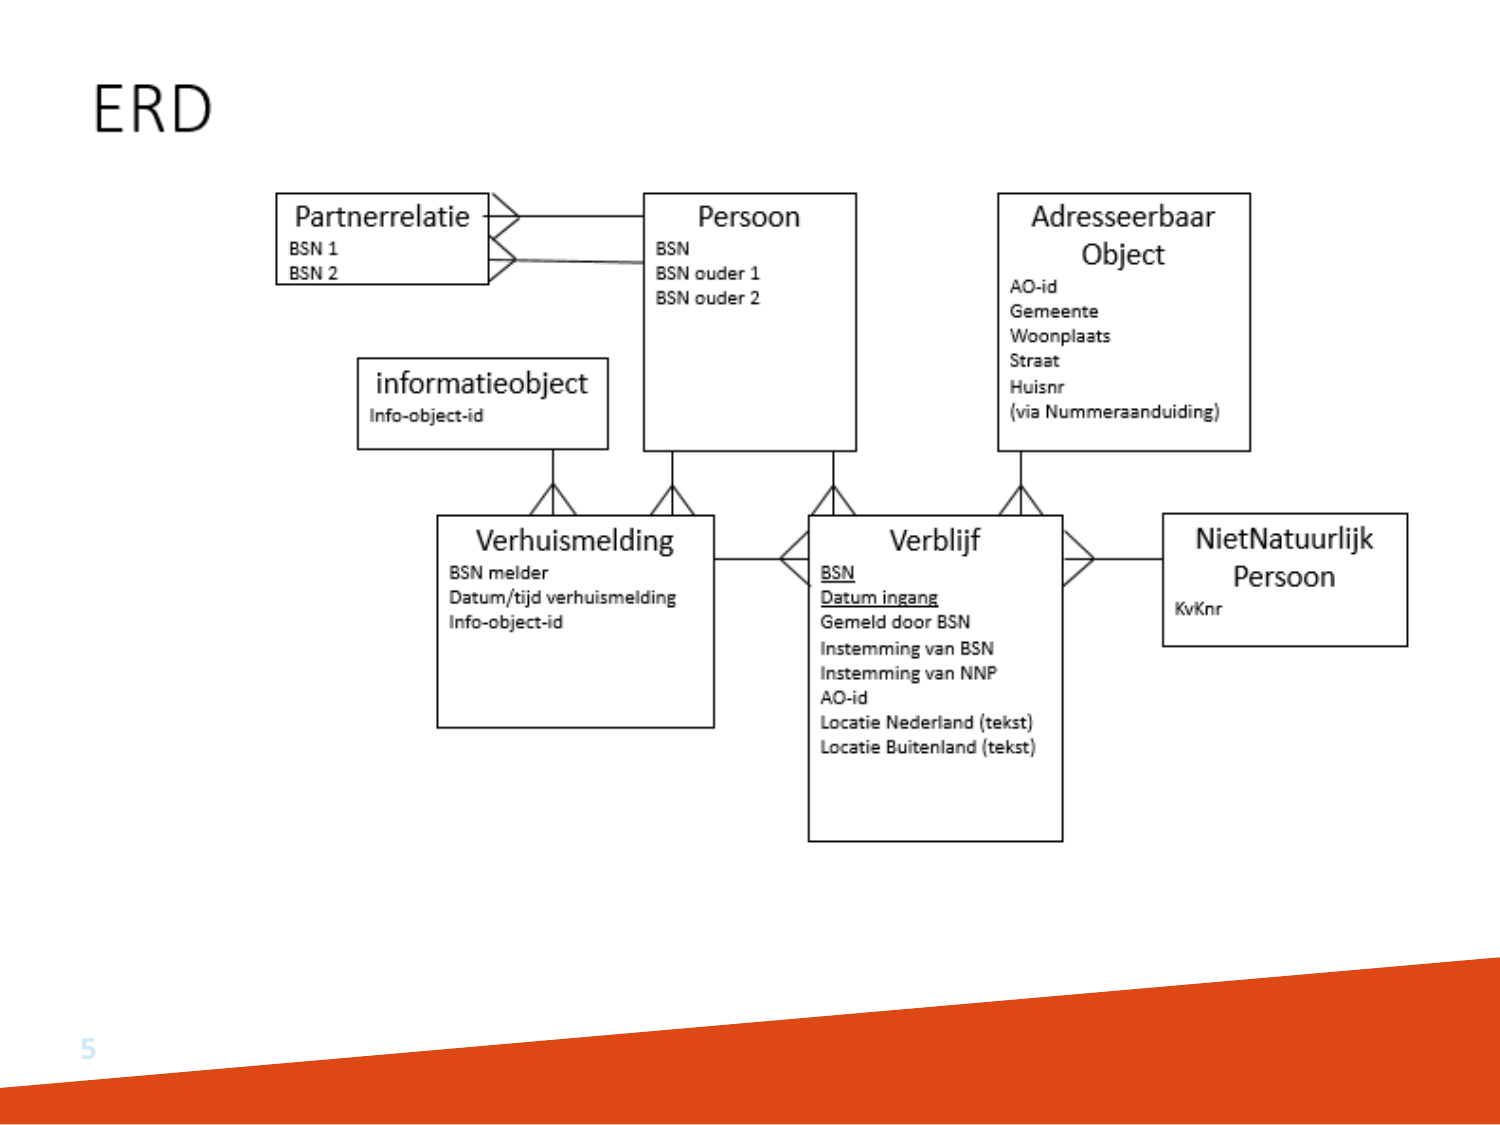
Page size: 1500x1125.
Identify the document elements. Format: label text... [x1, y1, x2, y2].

slide_number 5 [64, 1023, 172, 1071]
picture [77, 66, 1424, 858]
